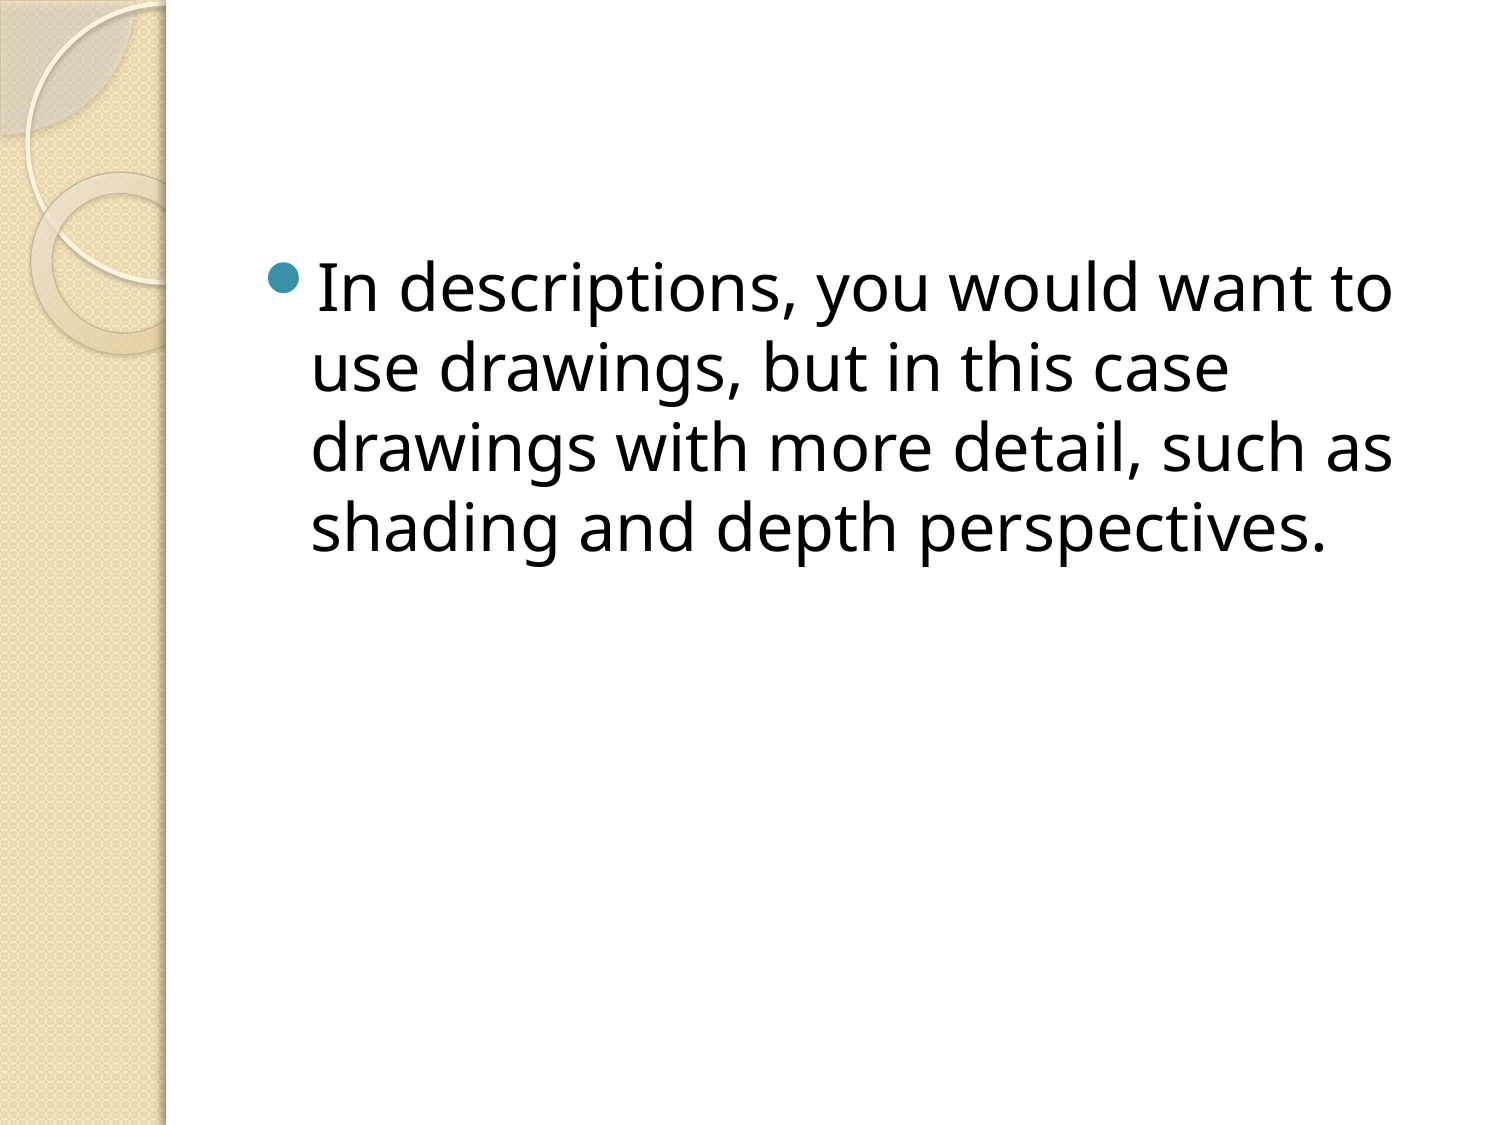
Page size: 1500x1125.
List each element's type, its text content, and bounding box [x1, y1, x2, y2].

list In descriptions, you would want to use drawings, but in this case drawings with more detail, such as shading and depth perspectives. [235, 237, 1466, 1025]
